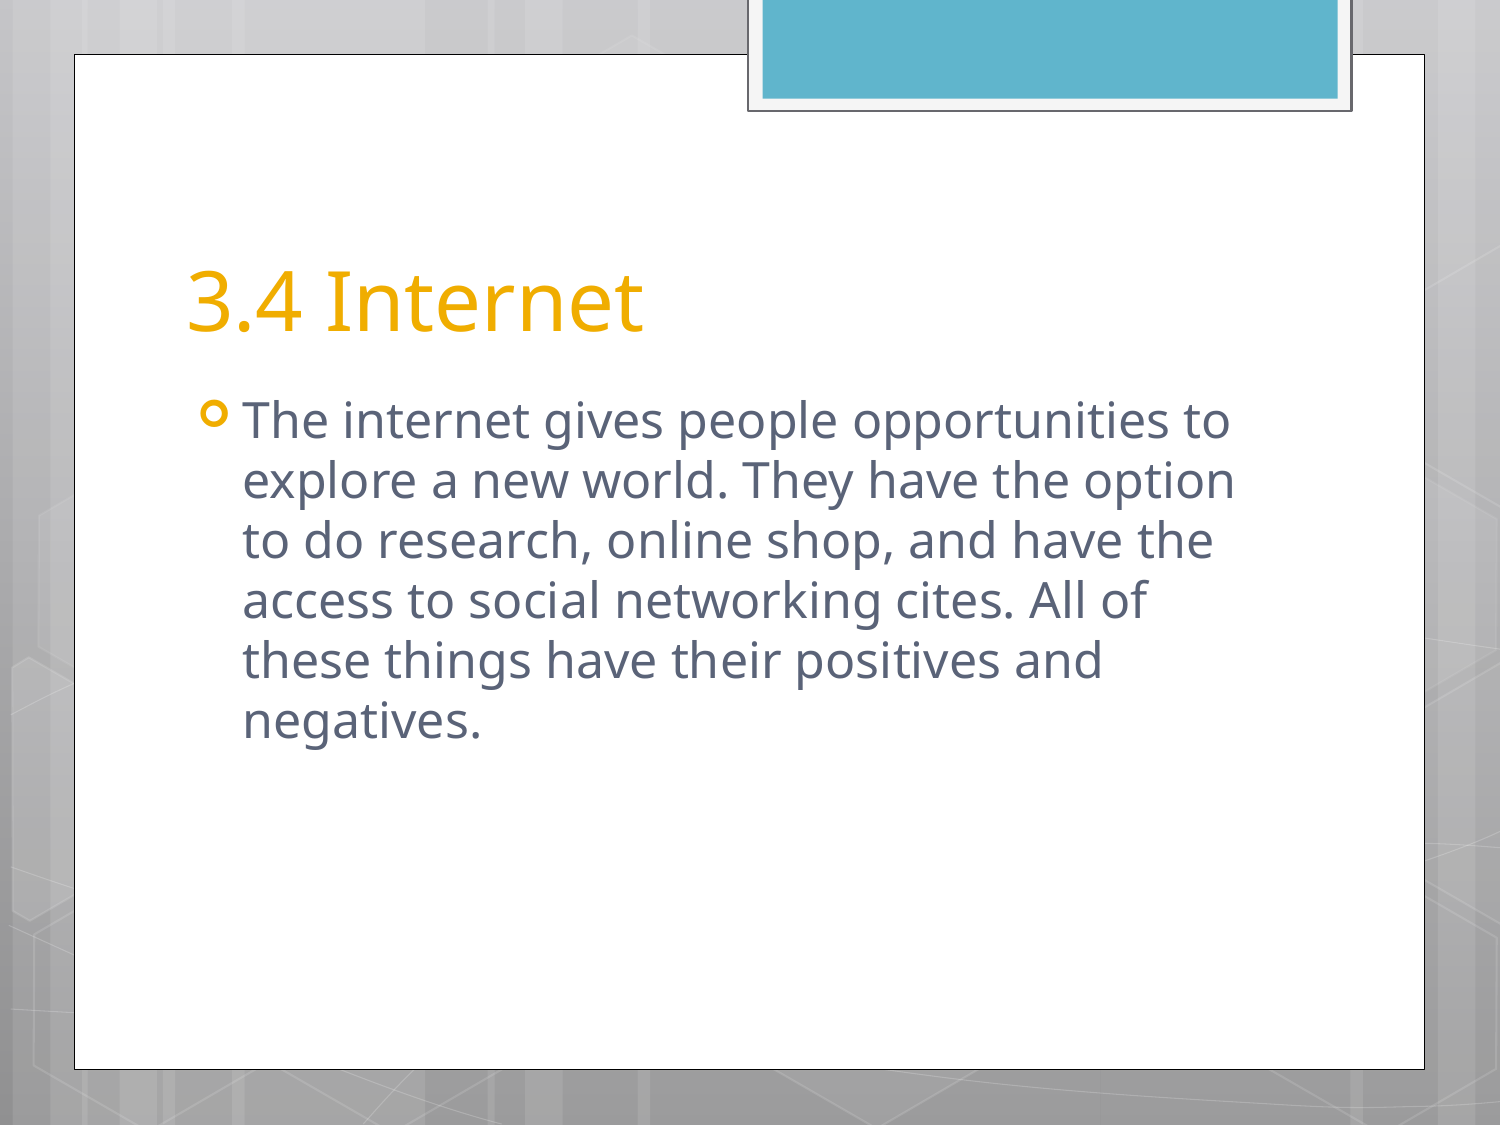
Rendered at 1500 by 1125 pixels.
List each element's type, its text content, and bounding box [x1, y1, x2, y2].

list The internet gives people opportunities to explore a new world. They have the option to do research, online shop, and have the access to social networking cites. All of these things have their positives and negatives. [171, 381, 1283, 957]
title 3.4 Internet [171, 168, 1324, 357]
